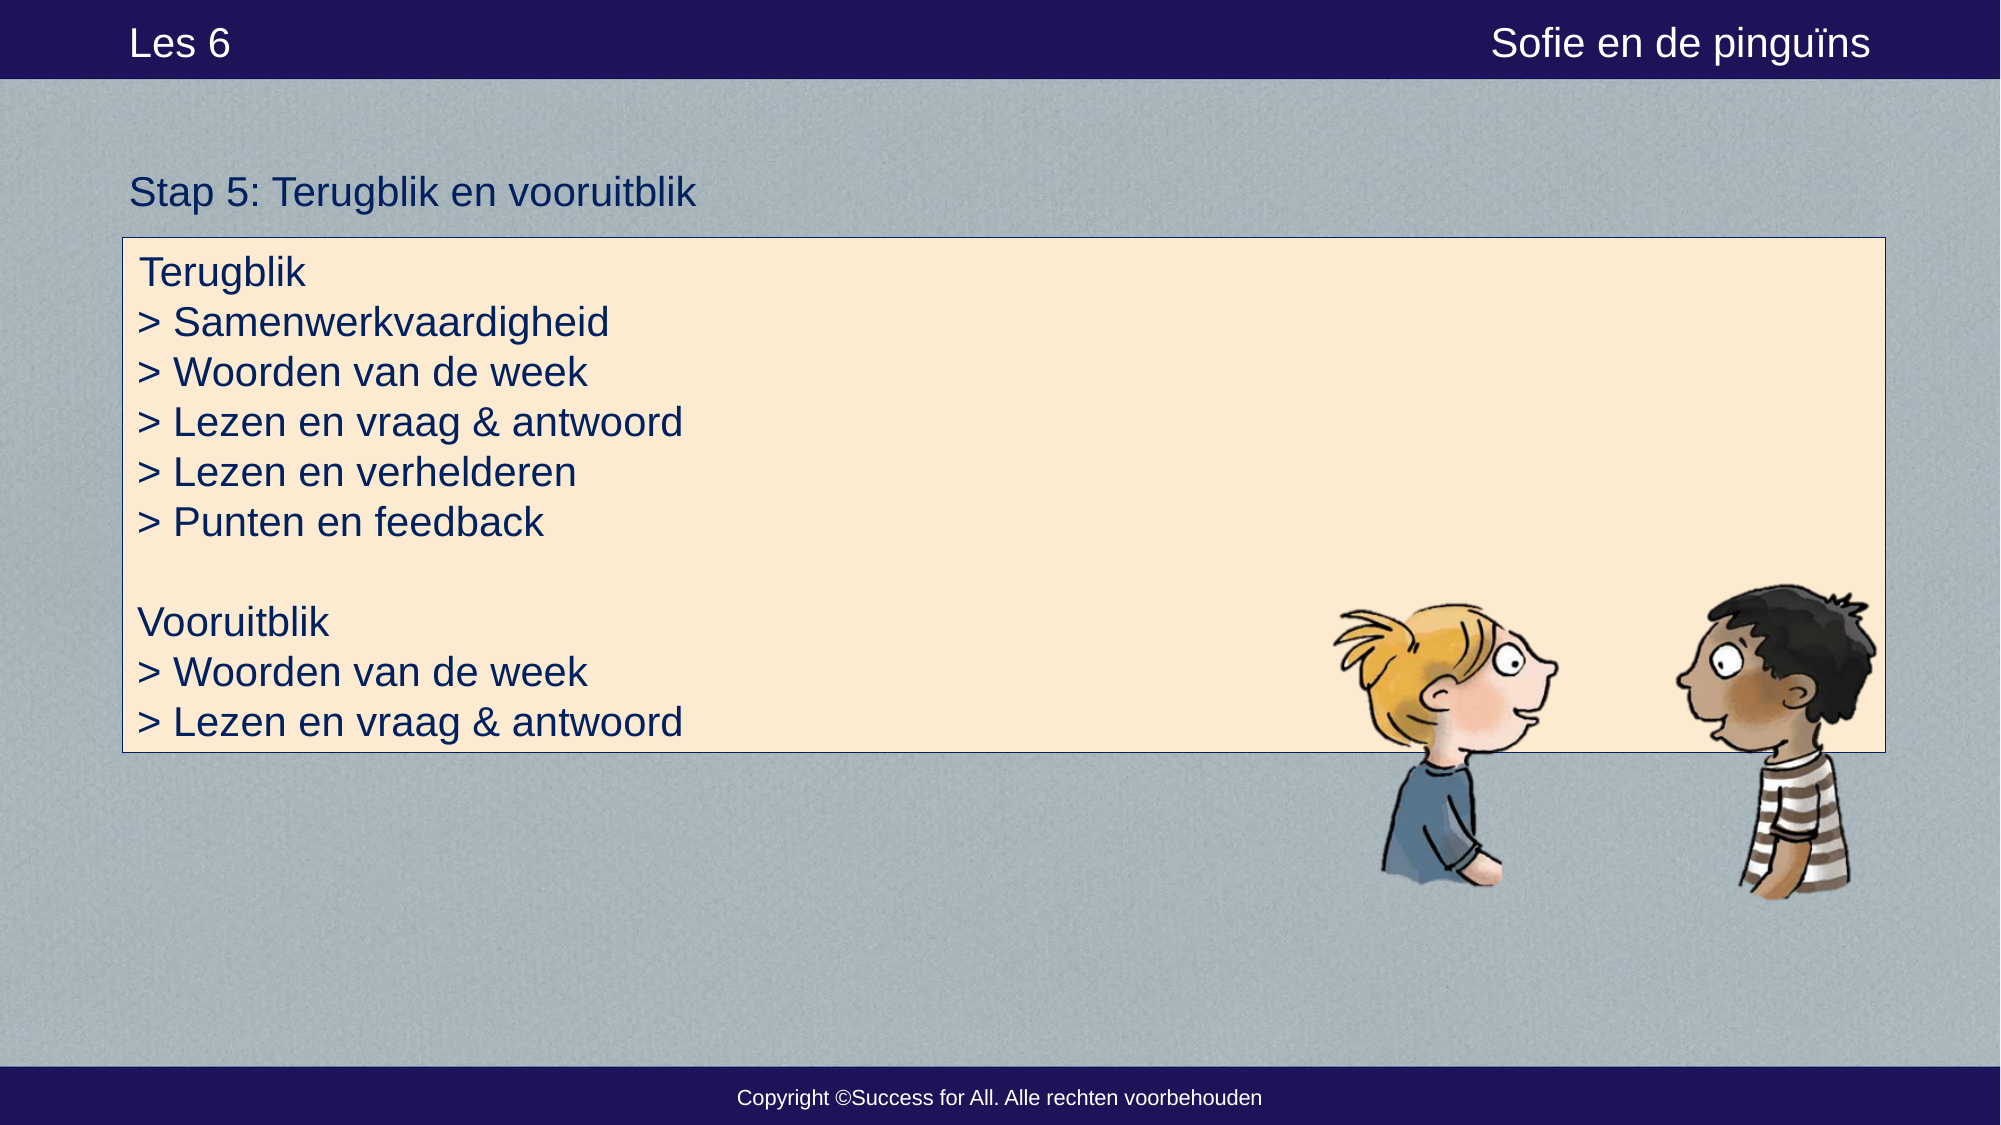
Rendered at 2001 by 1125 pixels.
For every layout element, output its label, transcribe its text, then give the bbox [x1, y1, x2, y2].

text_box Stap 5: Terugblik en vooruitblik [114, 157, 907, 223]
text_box Sofie en de pinguïns [999, 8, 1886, 73]
text_box Les 6 [114, 8, 354, 73]
text_box Copyright ©Success for All. Alle rechten voorbehouden [0, 1076, 2000, 1125]
picture [0, 0, 2001, 1125]
text_box Terugblik > Samenwerkvaardigheid > Woorden van de week > Lezen en vraag & antwoord > Lezen en verhelderen > Punten en feedback Vooruitblik > Woorden van de week > Lezen en vraag & antwoord [122, 237, 1886, 753]
